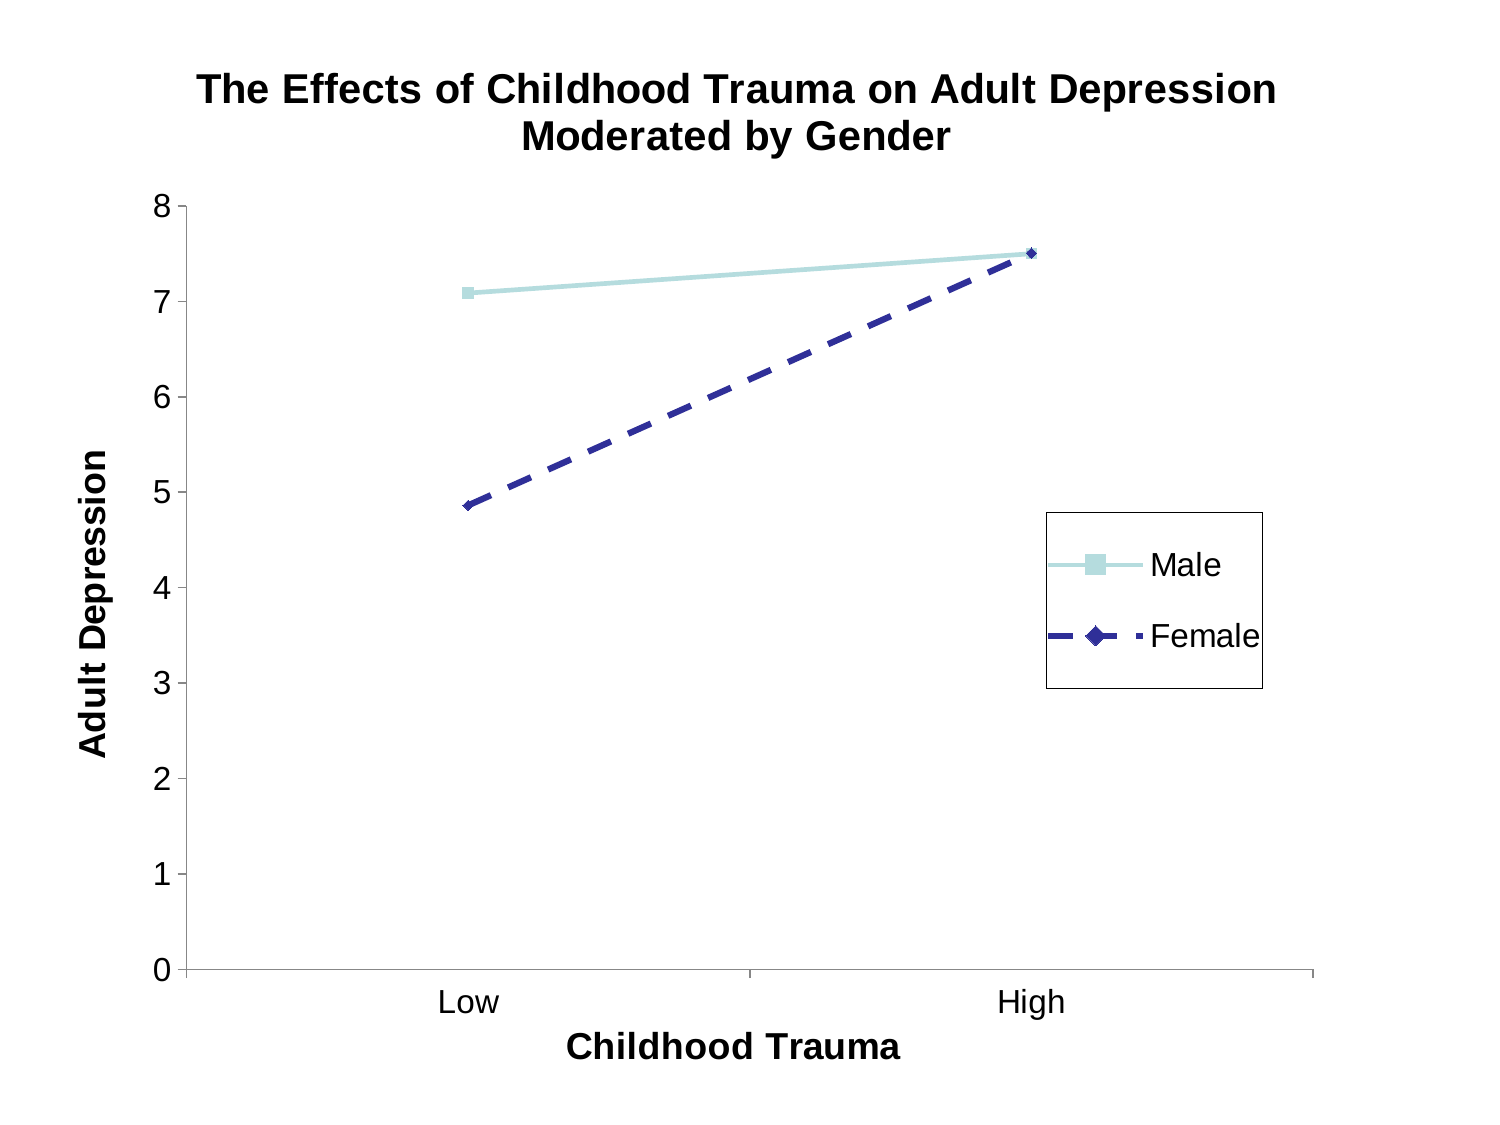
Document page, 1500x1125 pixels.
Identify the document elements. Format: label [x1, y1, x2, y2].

chart [24, 24, 1449, 1079]
